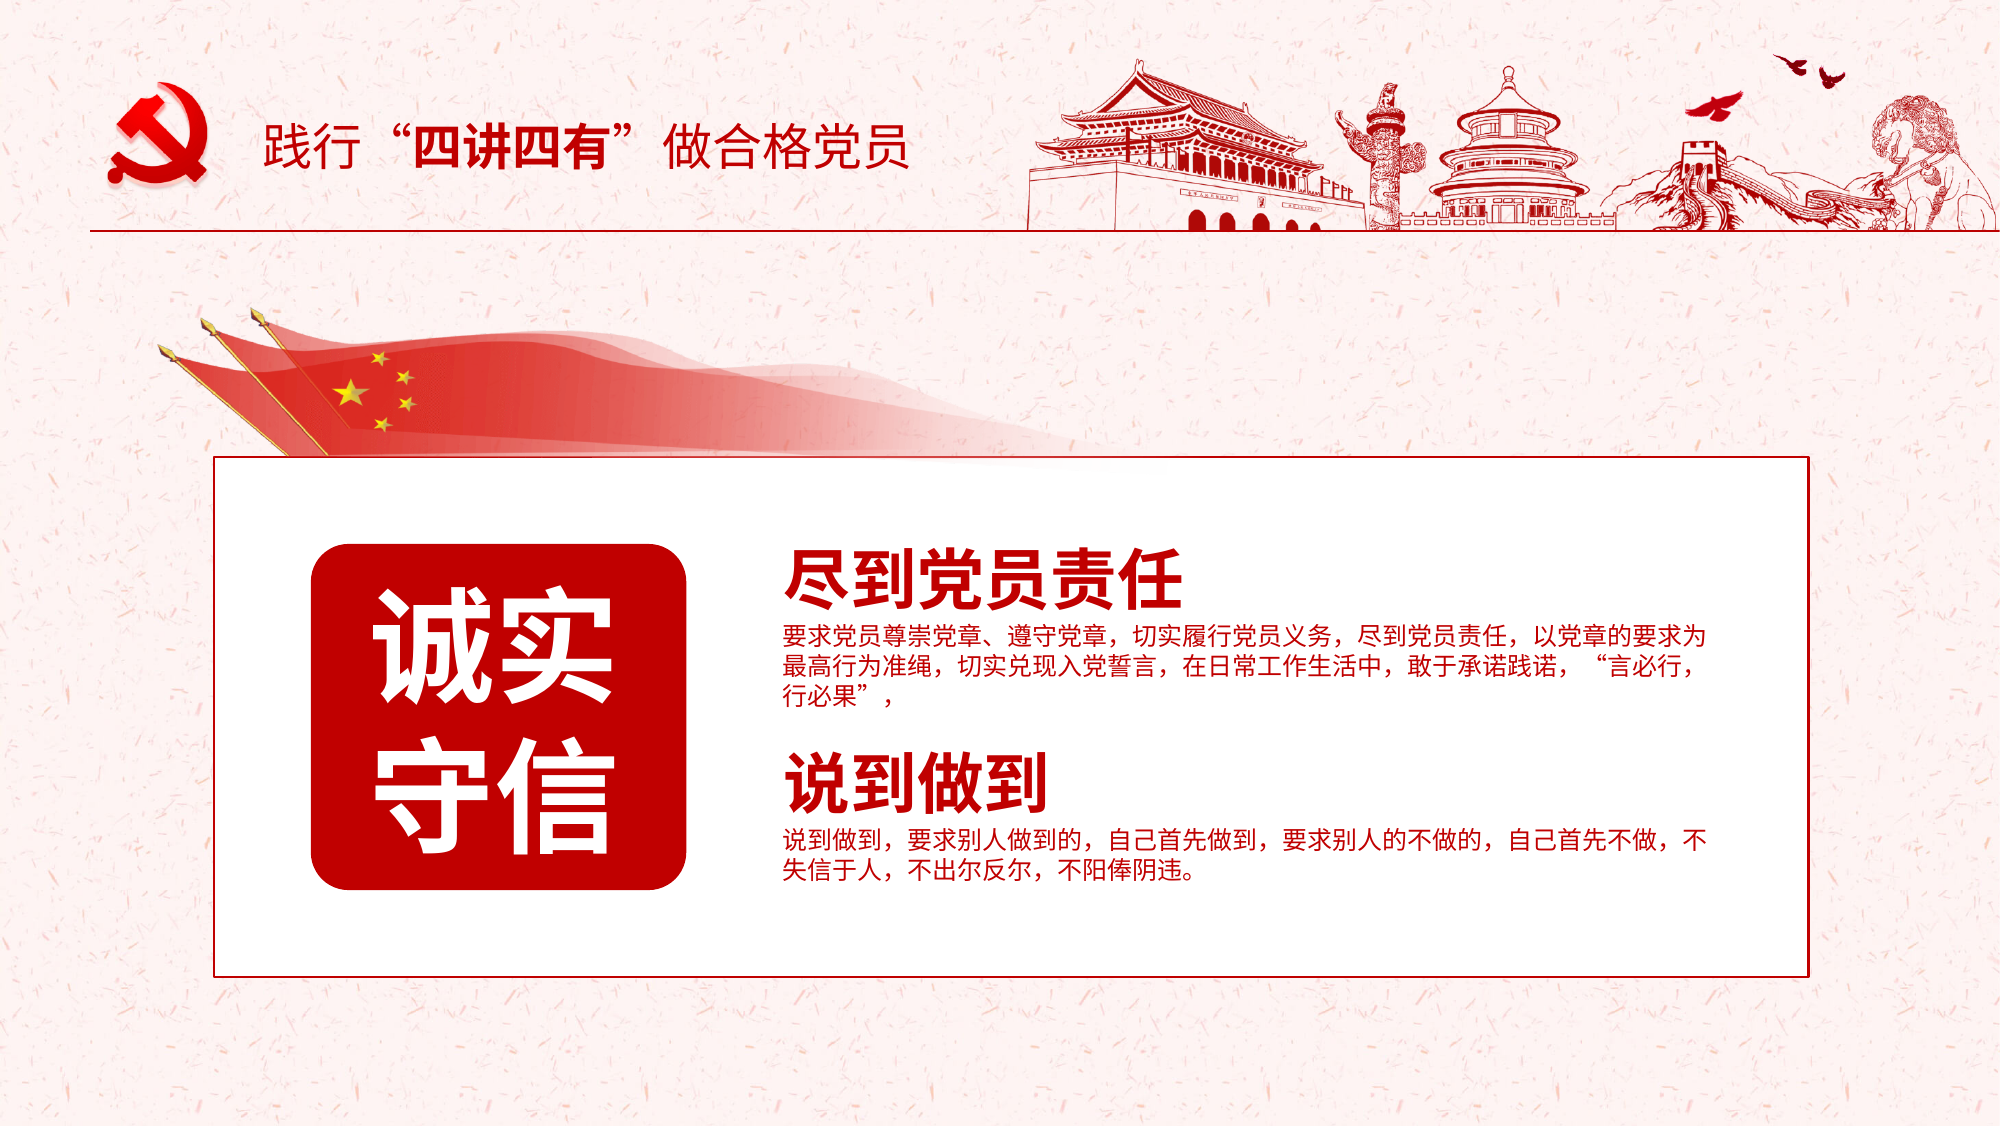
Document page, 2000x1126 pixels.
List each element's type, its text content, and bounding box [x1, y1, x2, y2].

text_box 尽到党员责任 [769, 514, 1556, 612]
text_box [213, 457, 1809, 977]
list 践行“四讲四有”做合格党员 [247, 78, 1035, 173]
text_box 说到做到 [769, 719, 1556, 817]
text_box 要求党员尊崇党章、遵守党章，切实履行党员义务，尽到党员责任，以党章的要求为最高行为准绳，切实兑现入党誓言，在日常工作生活中，敢于承诺践诺，“言必行，行必果”， [767, 612, 1745, 719]
text_box 说到做到，要求别人做到的，自己首先做到，要求别人的不做的，自己首先不做，不失信于人，不出尔反尔，不阳俸阴违。 [767, 817, 1745, 893]
picture [0, 0, 2000, 1126]
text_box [310, 543, 742, 891]
